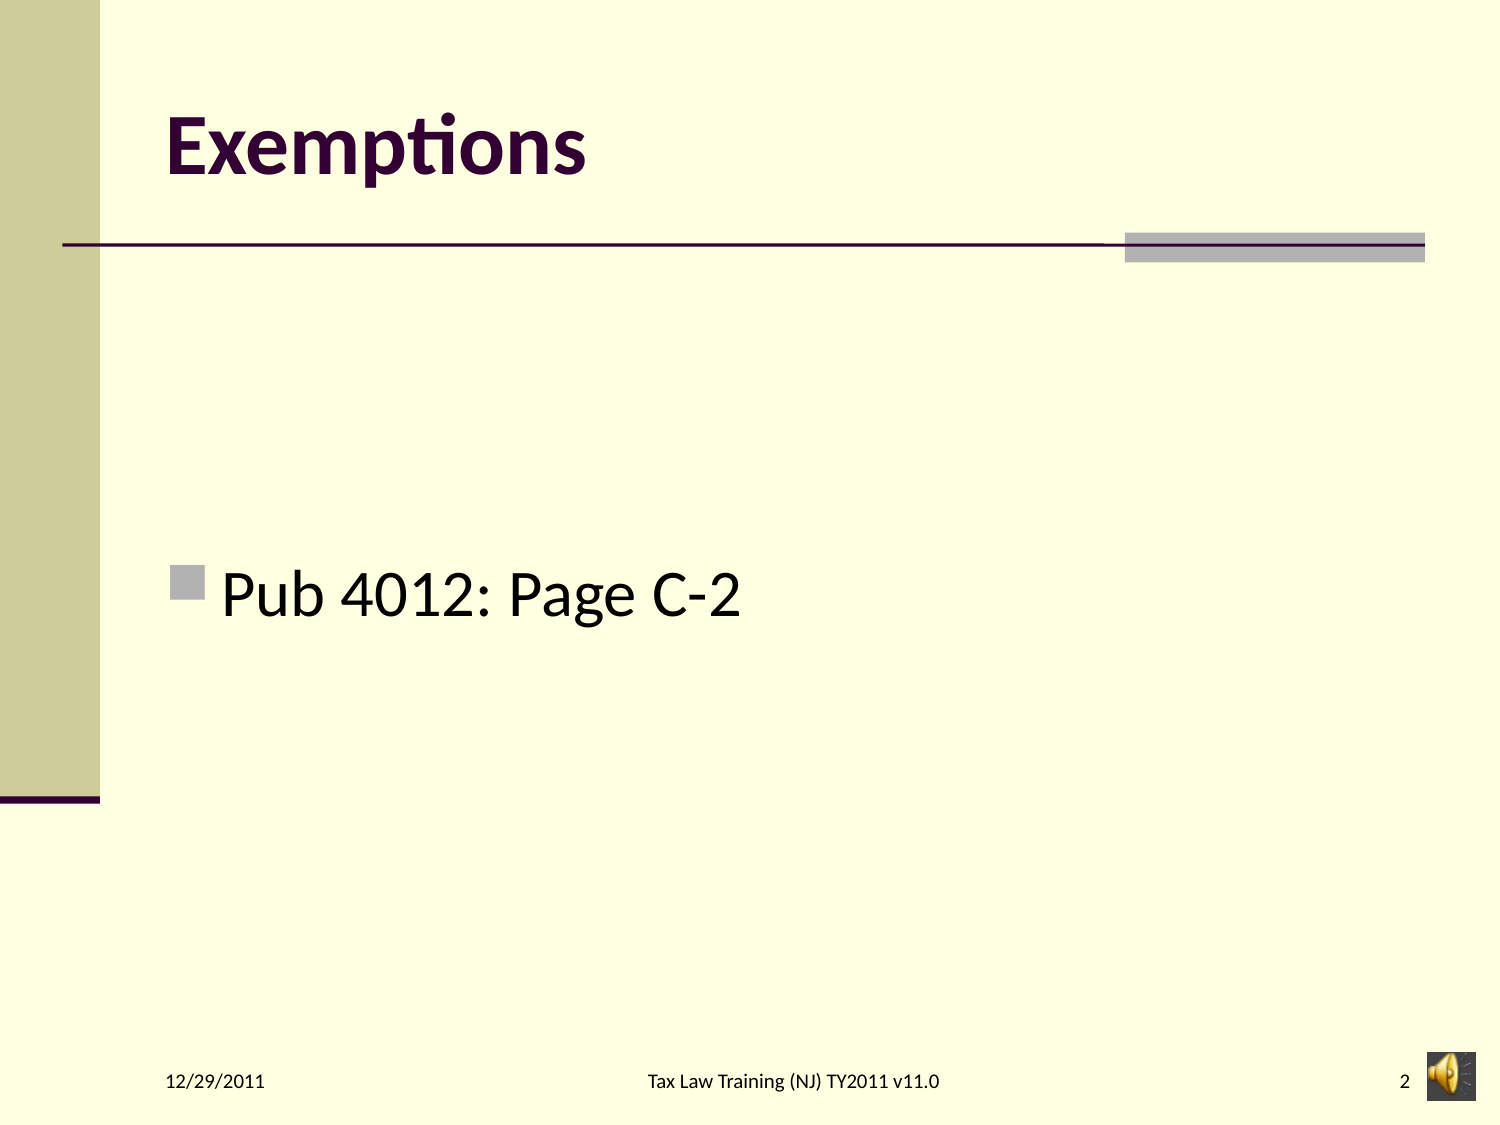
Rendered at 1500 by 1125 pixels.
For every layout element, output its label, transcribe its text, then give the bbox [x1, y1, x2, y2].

slide_number 2 [1112, 1049, 1426, 1101]
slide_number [149, 1050, 476, 1101]
picture [1426, 1051, 1477, 1102]
title Exemptions [150, 45, 1425, 234]
footer Tax Law Training (NJ) TY2011 v11.0 [549, 1049, 1038, 1101]
list Pub 4012: Page C-2 [150, 262, 1425, 1038]
